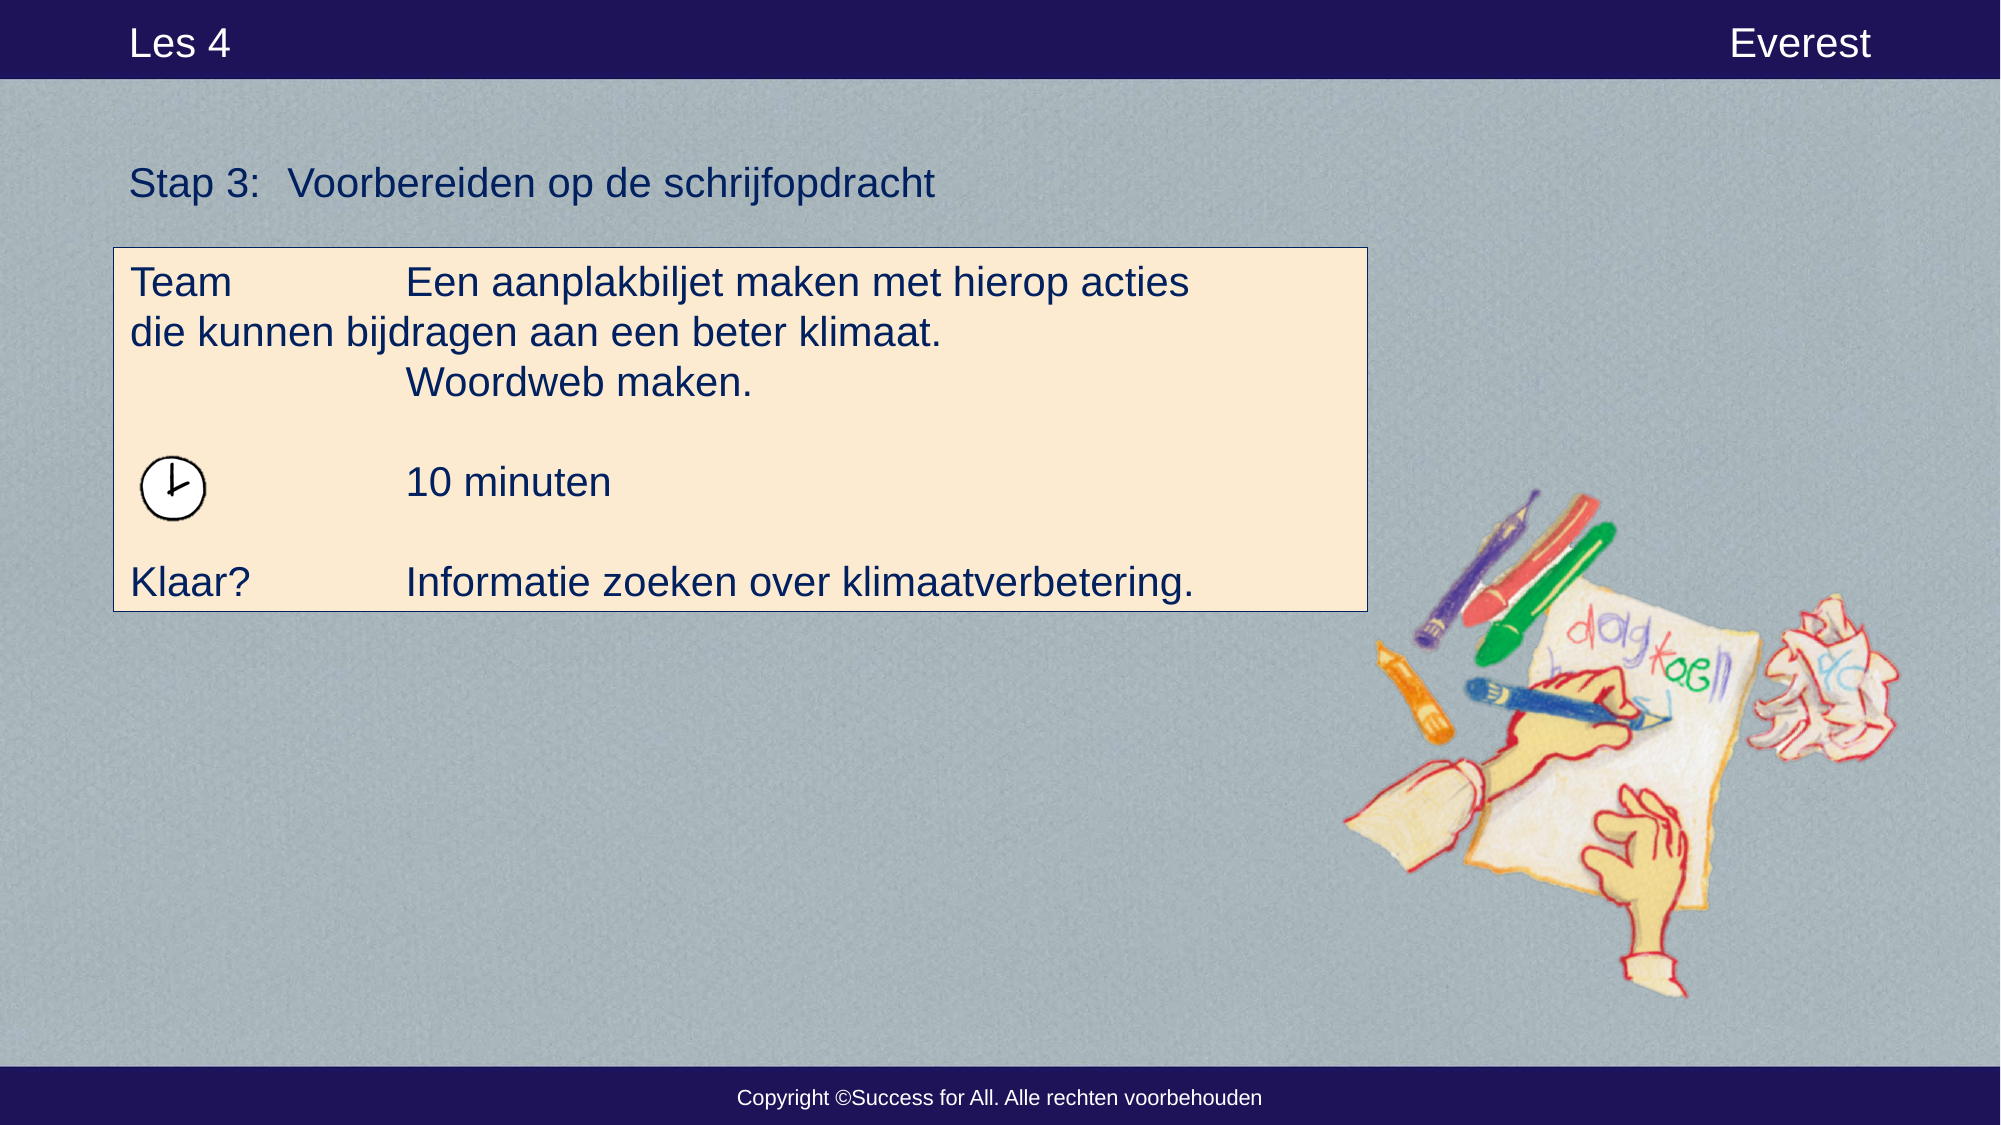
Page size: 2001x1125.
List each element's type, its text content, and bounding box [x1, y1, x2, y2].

text_box Team Een aanplakbiljet maken met hierop acties die kunnen bijdragen aan een beter klimaat. Woordweb maken. 10 minuten Klaar? Informatie zoeken over klimaatverbetering. [113, 247, 1368, 612]
text_box Stap 3: Voorbereiden op de schrijfopdracht [113, 148, 1301, 214]
picture [0, 0, 2001, 1125]
text_box Les 4 [114, 8, 354, 73]
text_box Everest [999, 8, 1886, 73]
text_box Copyright ©Success for All. Alle rechten voorbehouden [0, 1076, 2000, 1125]
